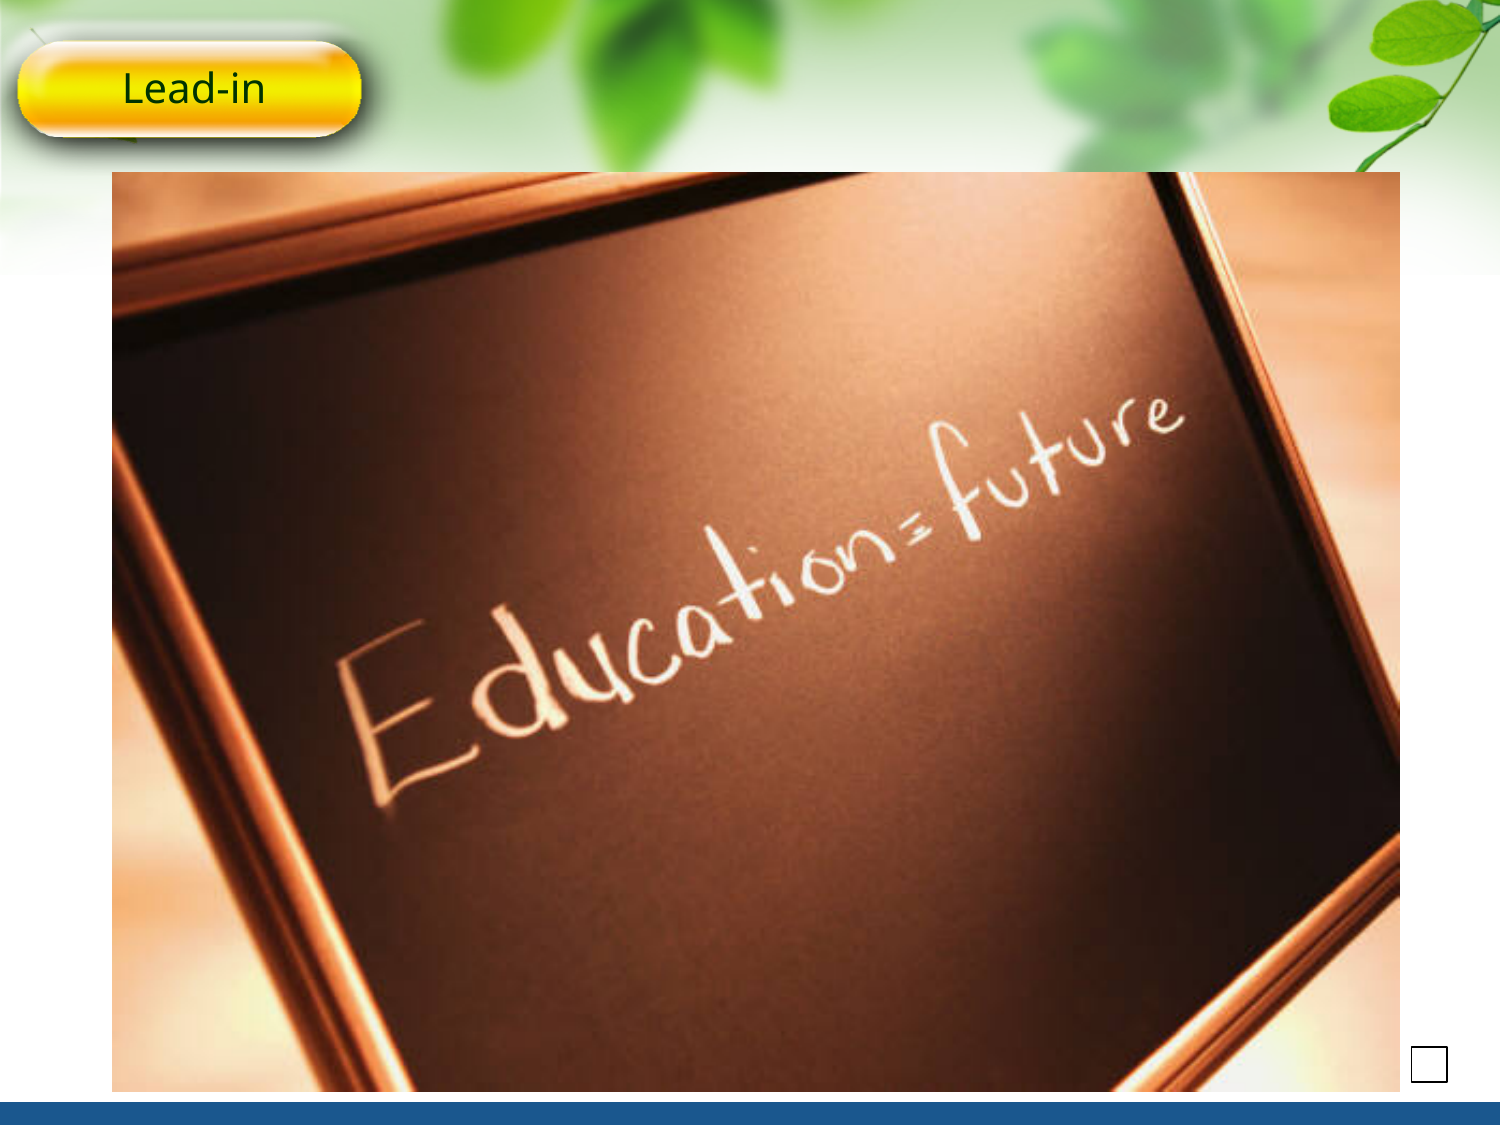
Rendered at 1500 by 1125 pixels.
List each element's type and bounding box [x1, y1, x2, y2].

picture [0, 0, 1500, 1092]
text_box [0, 0, 420, 177]
text_box [1411, 1046, 1447, 1083]
